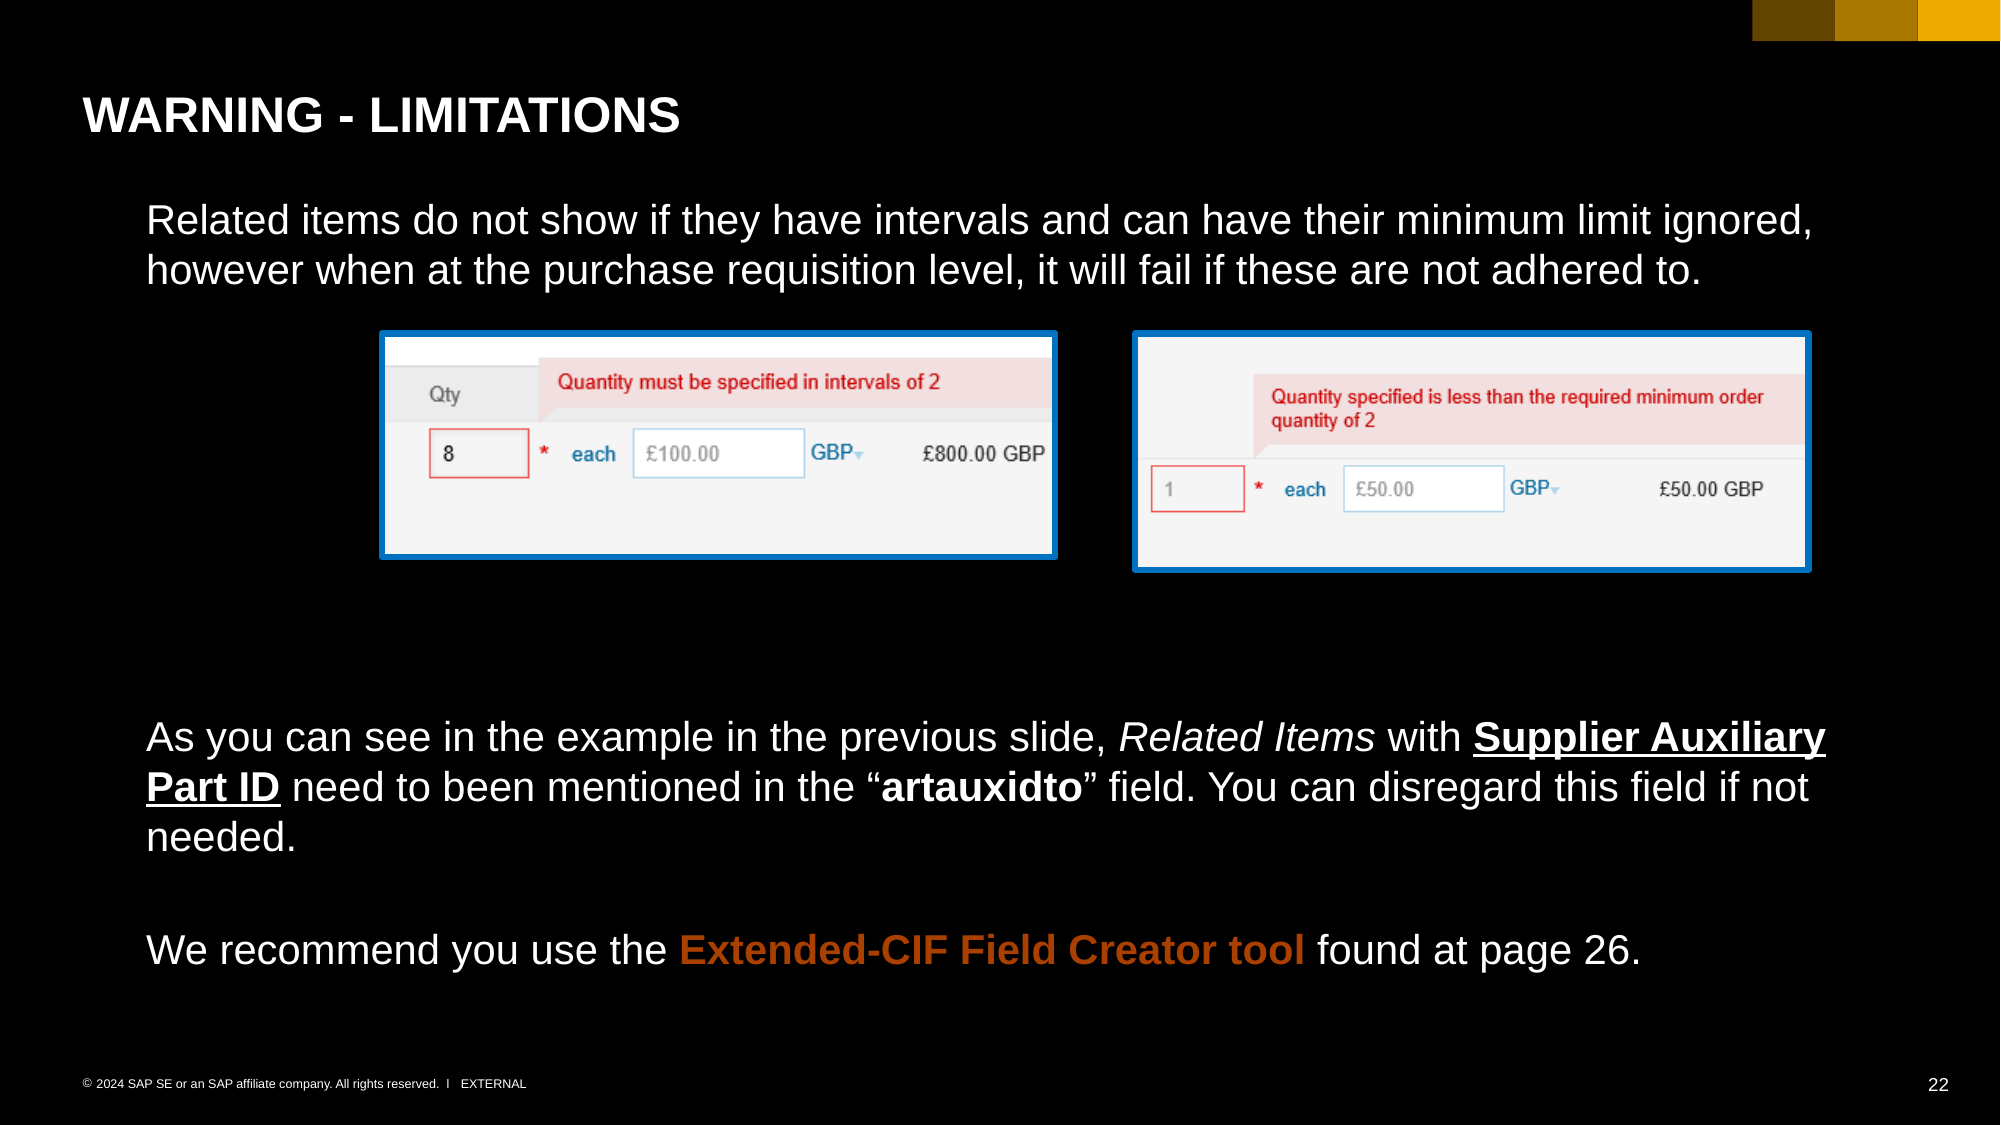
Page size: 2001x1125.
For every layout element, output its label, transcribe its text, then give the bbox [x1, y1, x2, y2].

list Related items do not show if they have intervals and can have their minimum limit ignored, however when at the purchase requisition level, it will fail if these are not adhered to. [145, 193, 1918, 337]
text_box As you can see in the example in the previous slide, Related Items with Supplier Auxiliary Part ID need to been mentioned in the “artauxidto” field. You can disregard this field if not needed. We recommend you use the Extended-CIF Field Creator tool found at page 26. [145, 710, 1918, 953]
picture [384, 336, 1053, 554]
picture [1137, 336, 1806, 567]
title WARNING - LIMITATIONS [82, 82, 1918, 144]
